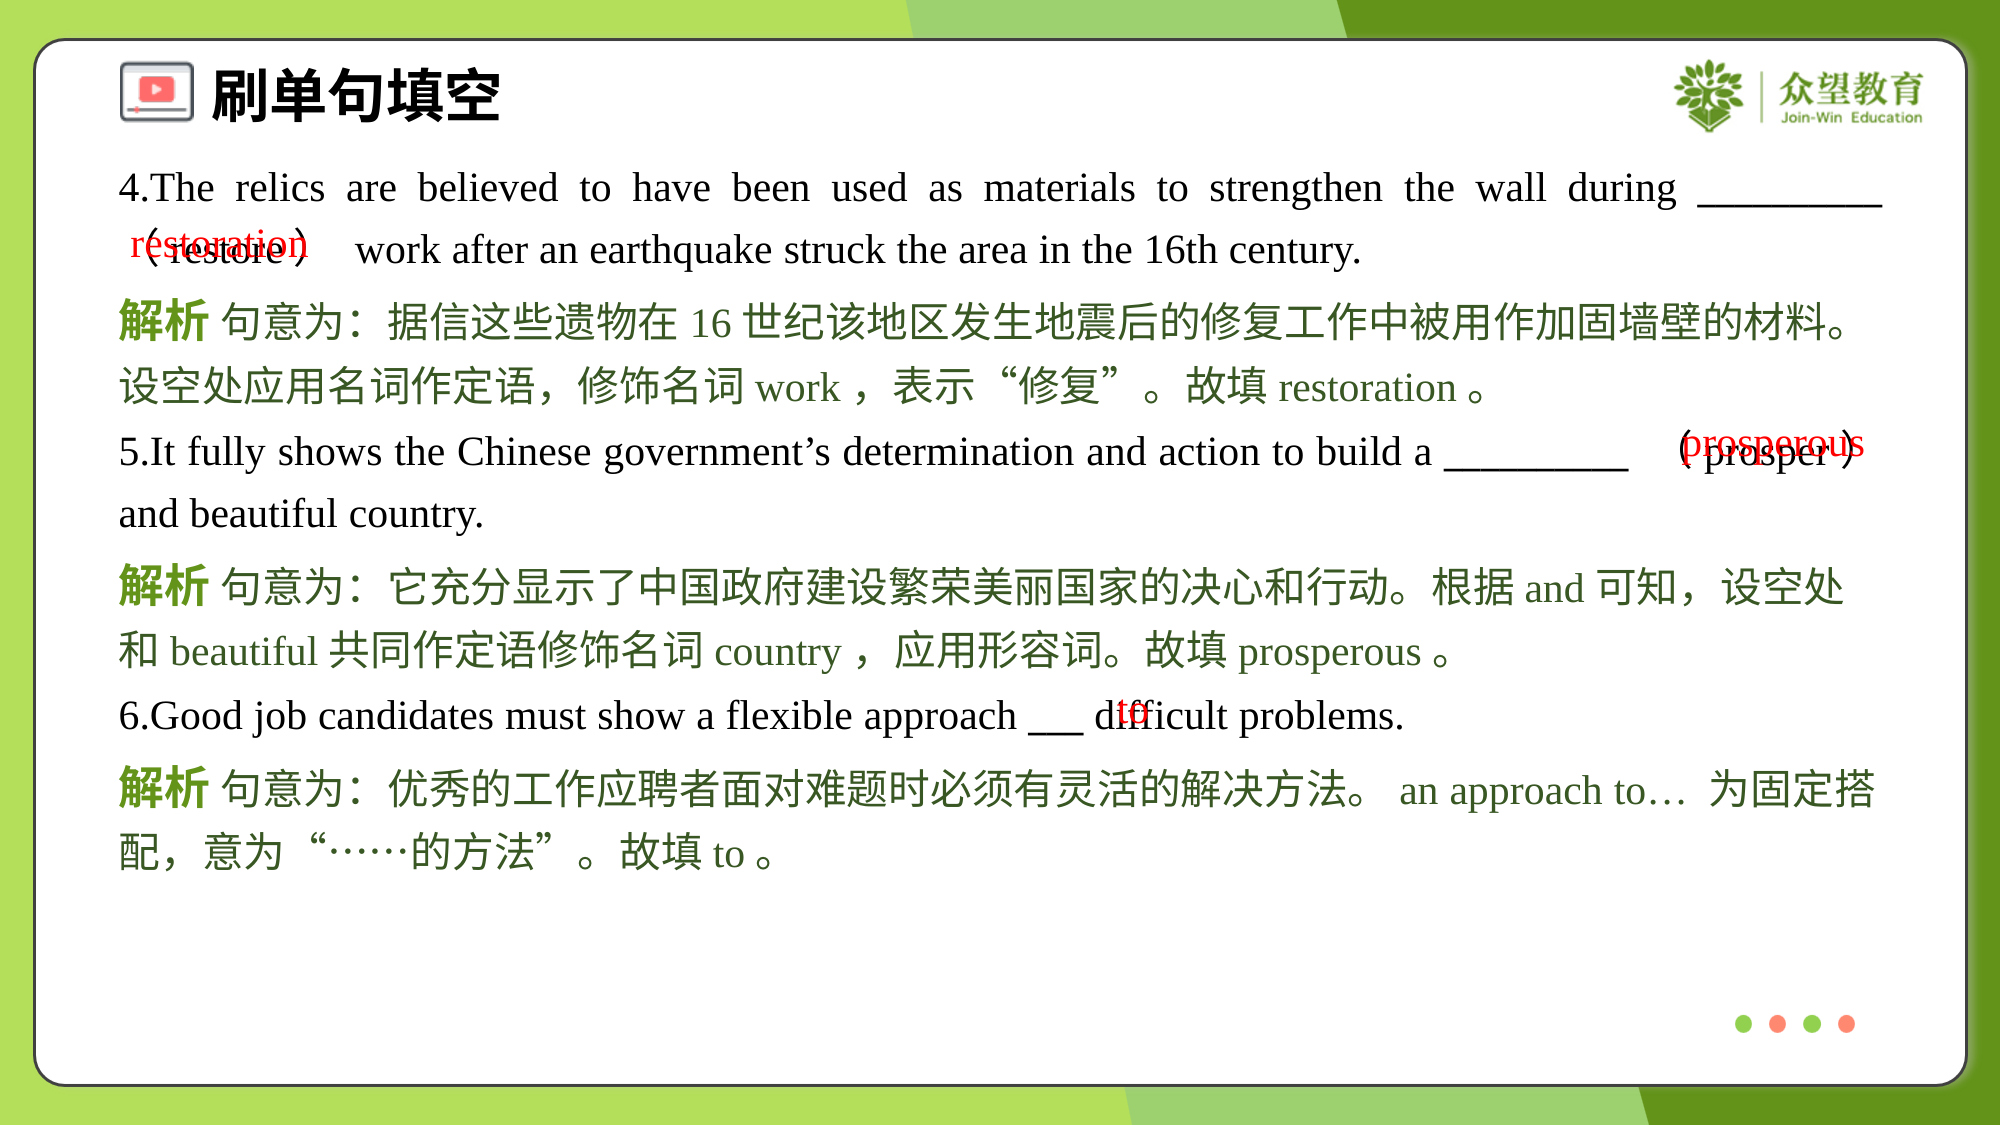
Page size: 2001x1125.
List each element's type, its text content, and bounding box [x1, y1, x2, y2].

text_box 5.It fully shows the Chinese government’s determination and action to build a __________ （prosper） and beautiful country. [118, 411, 1883, 531]
text_box 解析 句意为：据信这些遗物在16世纪该地区发生地震后的修复工作中被用作加固墙壁的材料。设空处应用名词作定语，修饰名词work，表示“修复”。故填restoration。 [118, 278, 1883, 405]
text_box restoration [126, 203, 314, 261]
text_box to [1112, 669, 1154, 727]
text_box 4.The relics are believed to have been used as materials to strengthen the wall during __________ （restore） work after an earthquake struck the area in the 16th century. [118, 146, 1883, 267]
text_box prosperous [1677, 402, 1870, 461]
picture [0, 0, 2000, 1125]
text_box 解析 句意为：它充分显示了中国政府建设繁荣美丽国家的决心和行动。根据and可知，设空处和beautiful共同作定语修饰名词country，应用形容词。故填prosperous。 [118, 542, 1883, 670]
text_box 解析 句意为：优秀的工作应聘者面对难题时必须有灵活的解决方法。an approach to… 为固定搭配，意为“……的方法”。故填to。 [118, 744, 1883, 871]
text_box 6.Good job candidates must show a flexible approach ___ difficult problems. [118, 675, 1883, 733]
